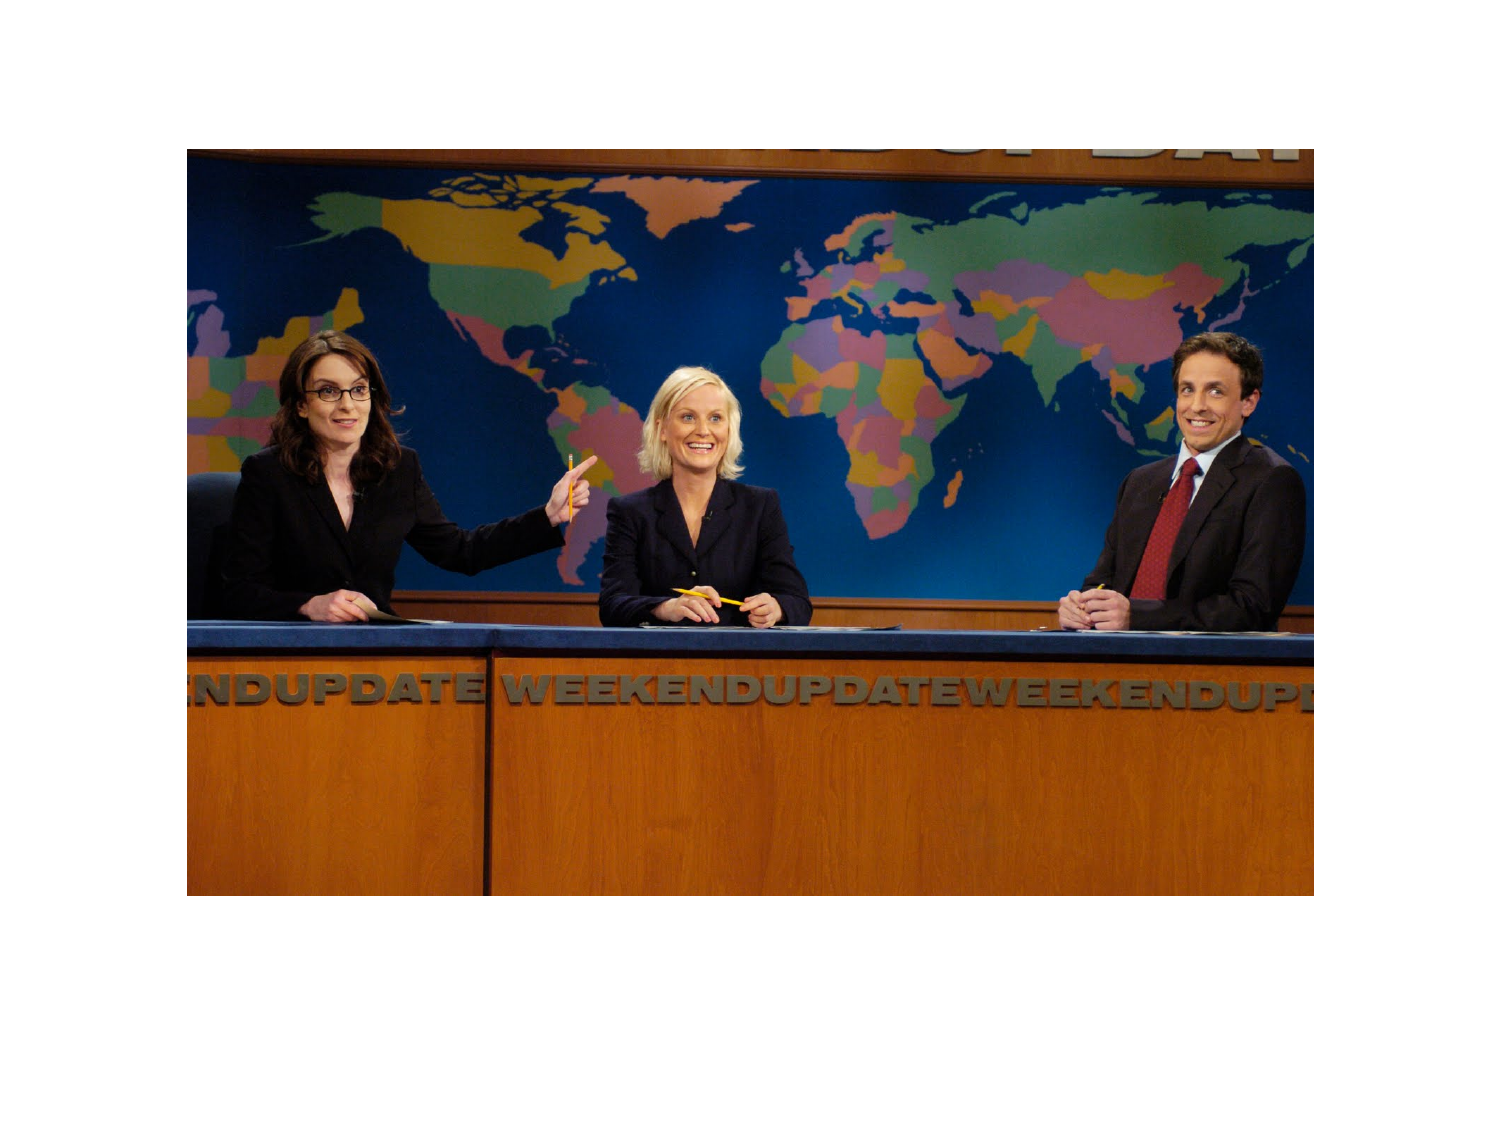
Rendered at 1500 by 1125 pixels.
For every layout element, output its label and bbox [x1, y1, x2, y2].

picture [187, 149, 1314, 896]
